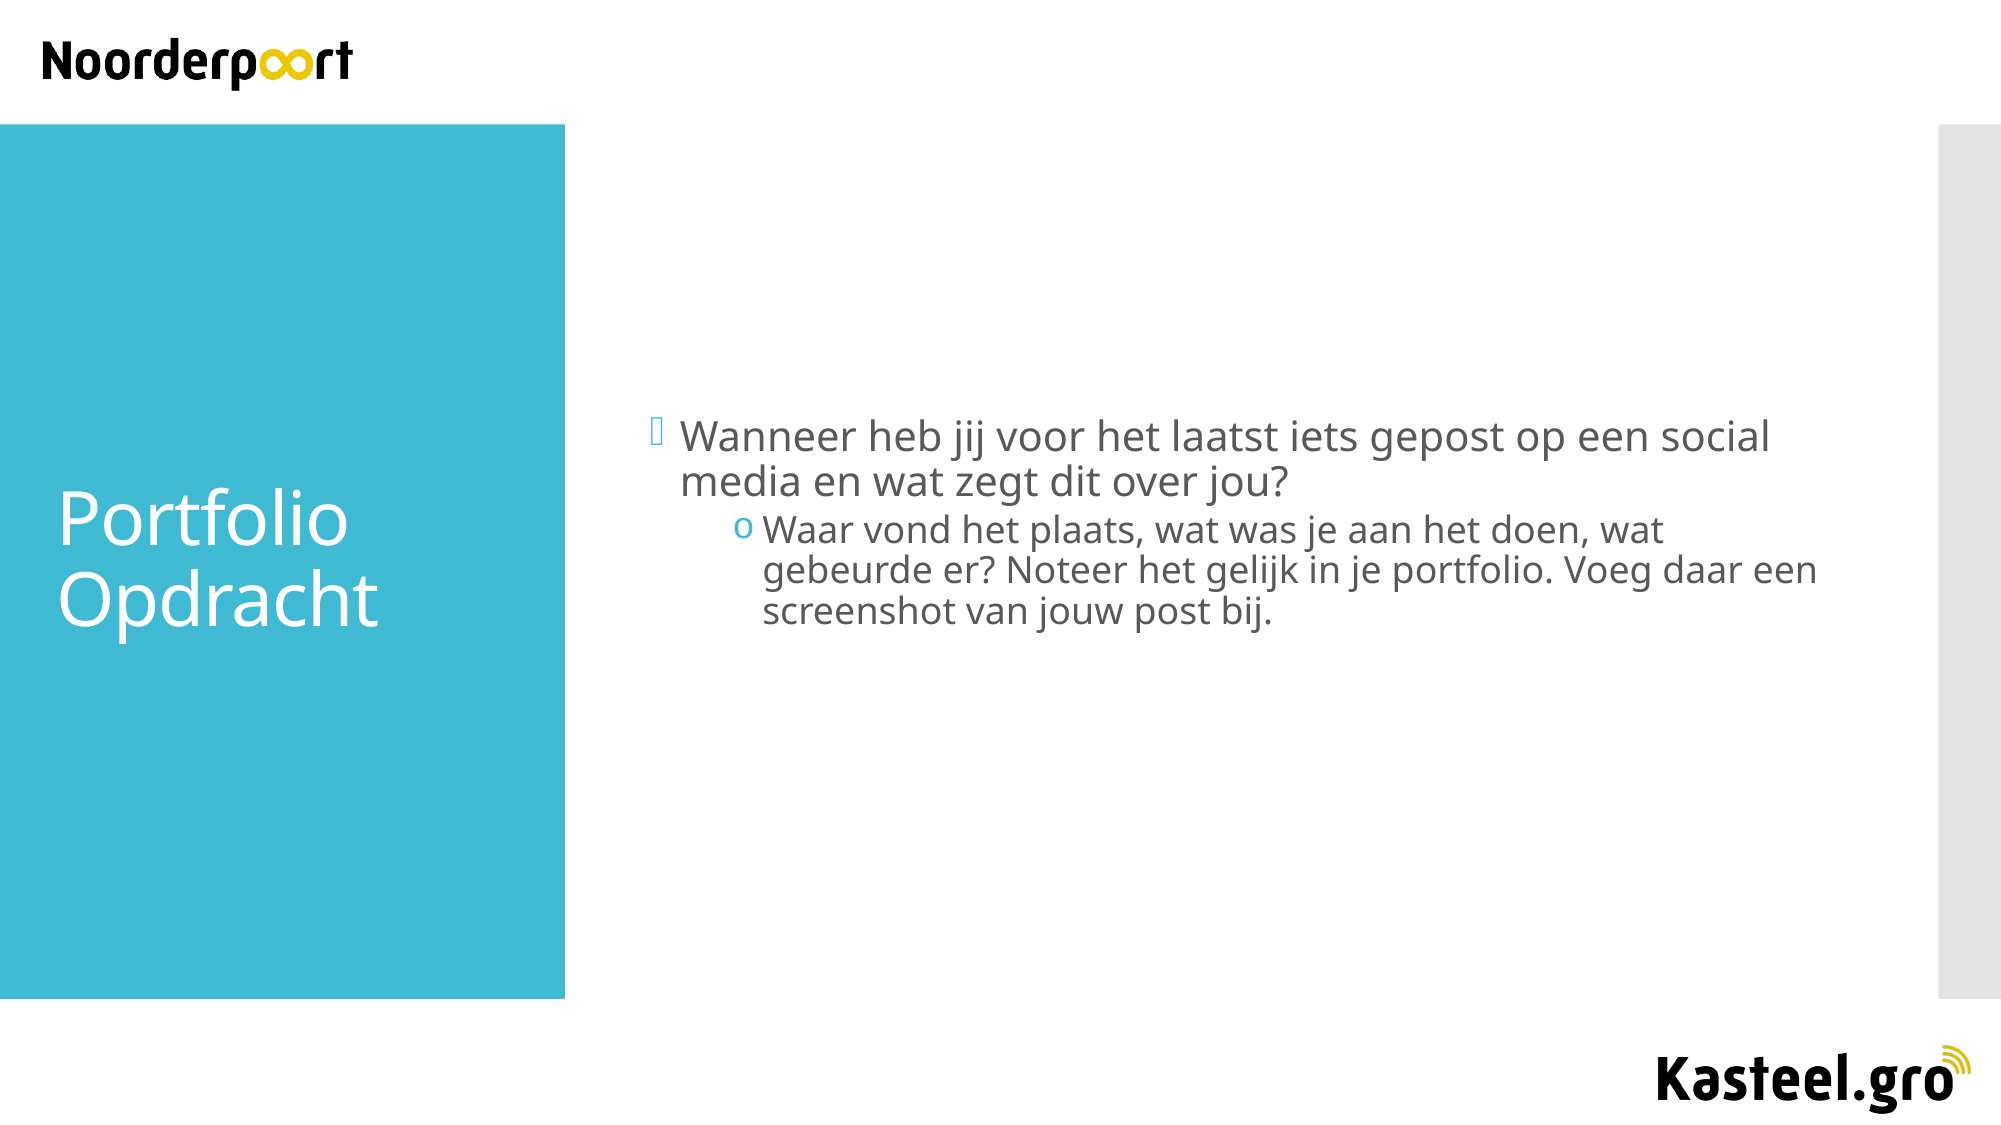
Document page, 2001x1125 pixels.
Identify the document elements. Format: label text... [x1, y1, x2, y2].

picture [1657, 1045, 1971, 1114]
title Portfolio Opdracht [41, 184, 525, 940]
list Wanneer heb jij voor het laatst iets gepost op een social media en wat zegt dit over jou? Waar vond het plaats, wat was je aan het doen, wat gebeurde er? Noteer het gelijk in je portfolio. Voeg daar een screenshot van jouw post bij. [634, 141, 1835, 982]
picture [41, 35, 354, 92]
